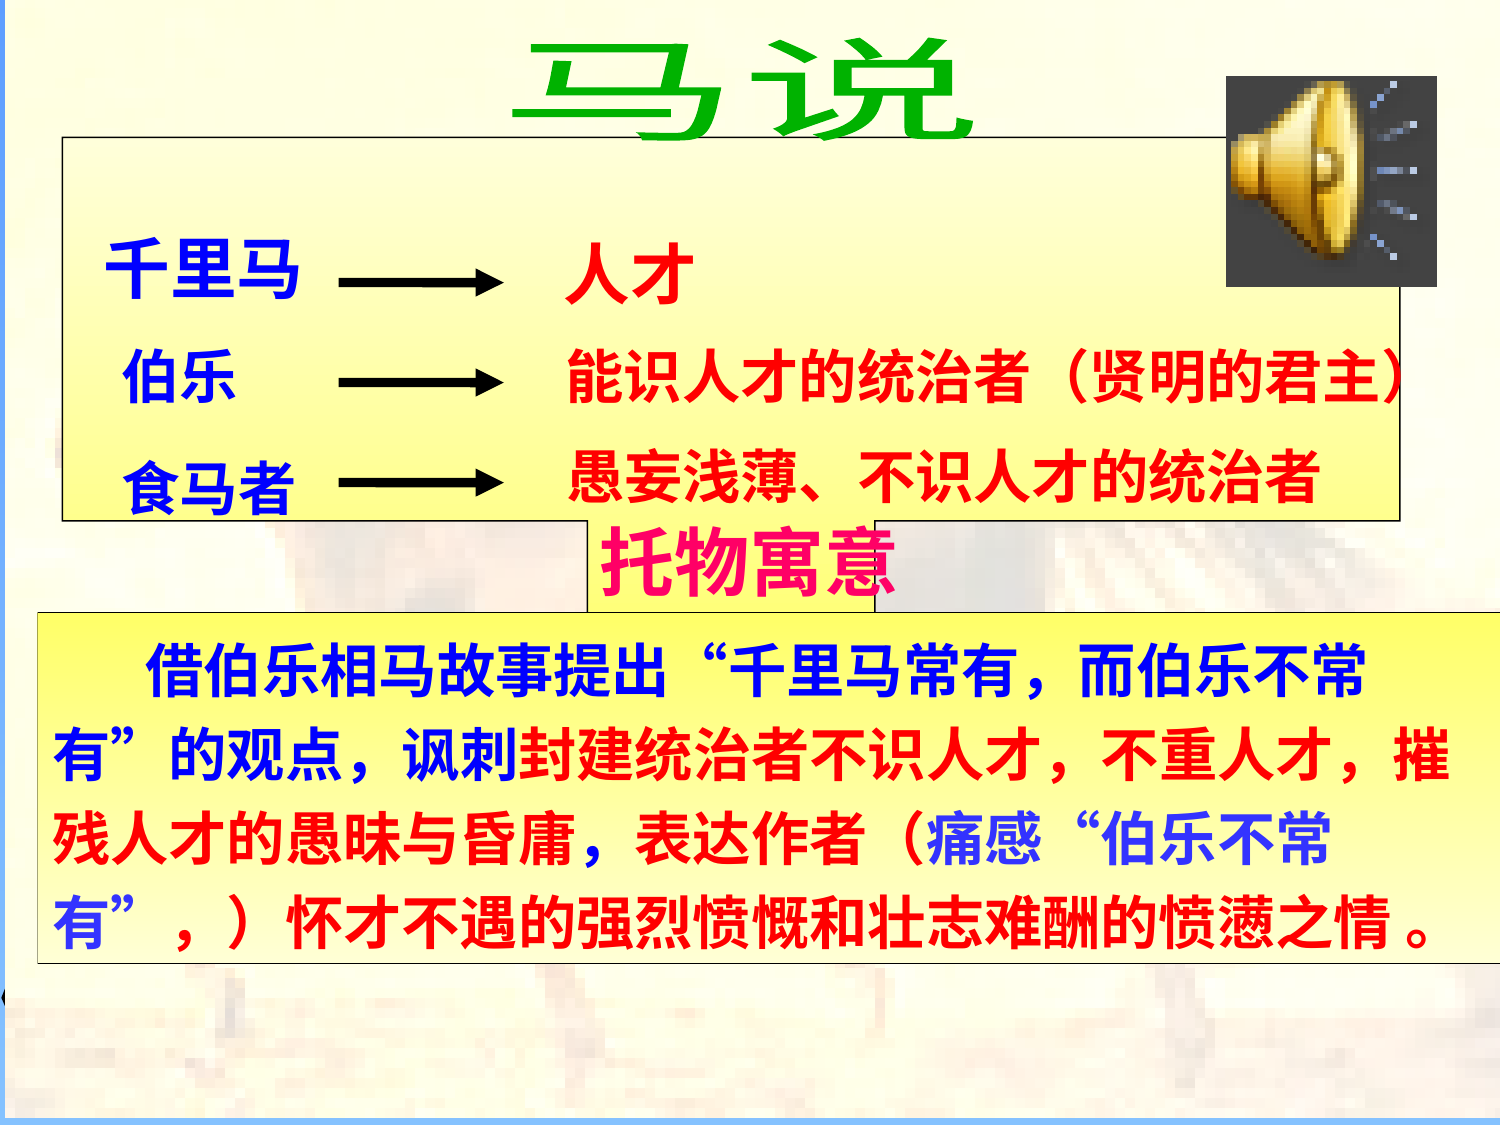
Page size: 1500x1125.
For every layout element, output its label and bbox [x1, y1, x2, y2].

picture [5, 0, 1500, 1118]
text_box [62, 137, 1400, 713]
text_box [0, 947, 5, 1083]
